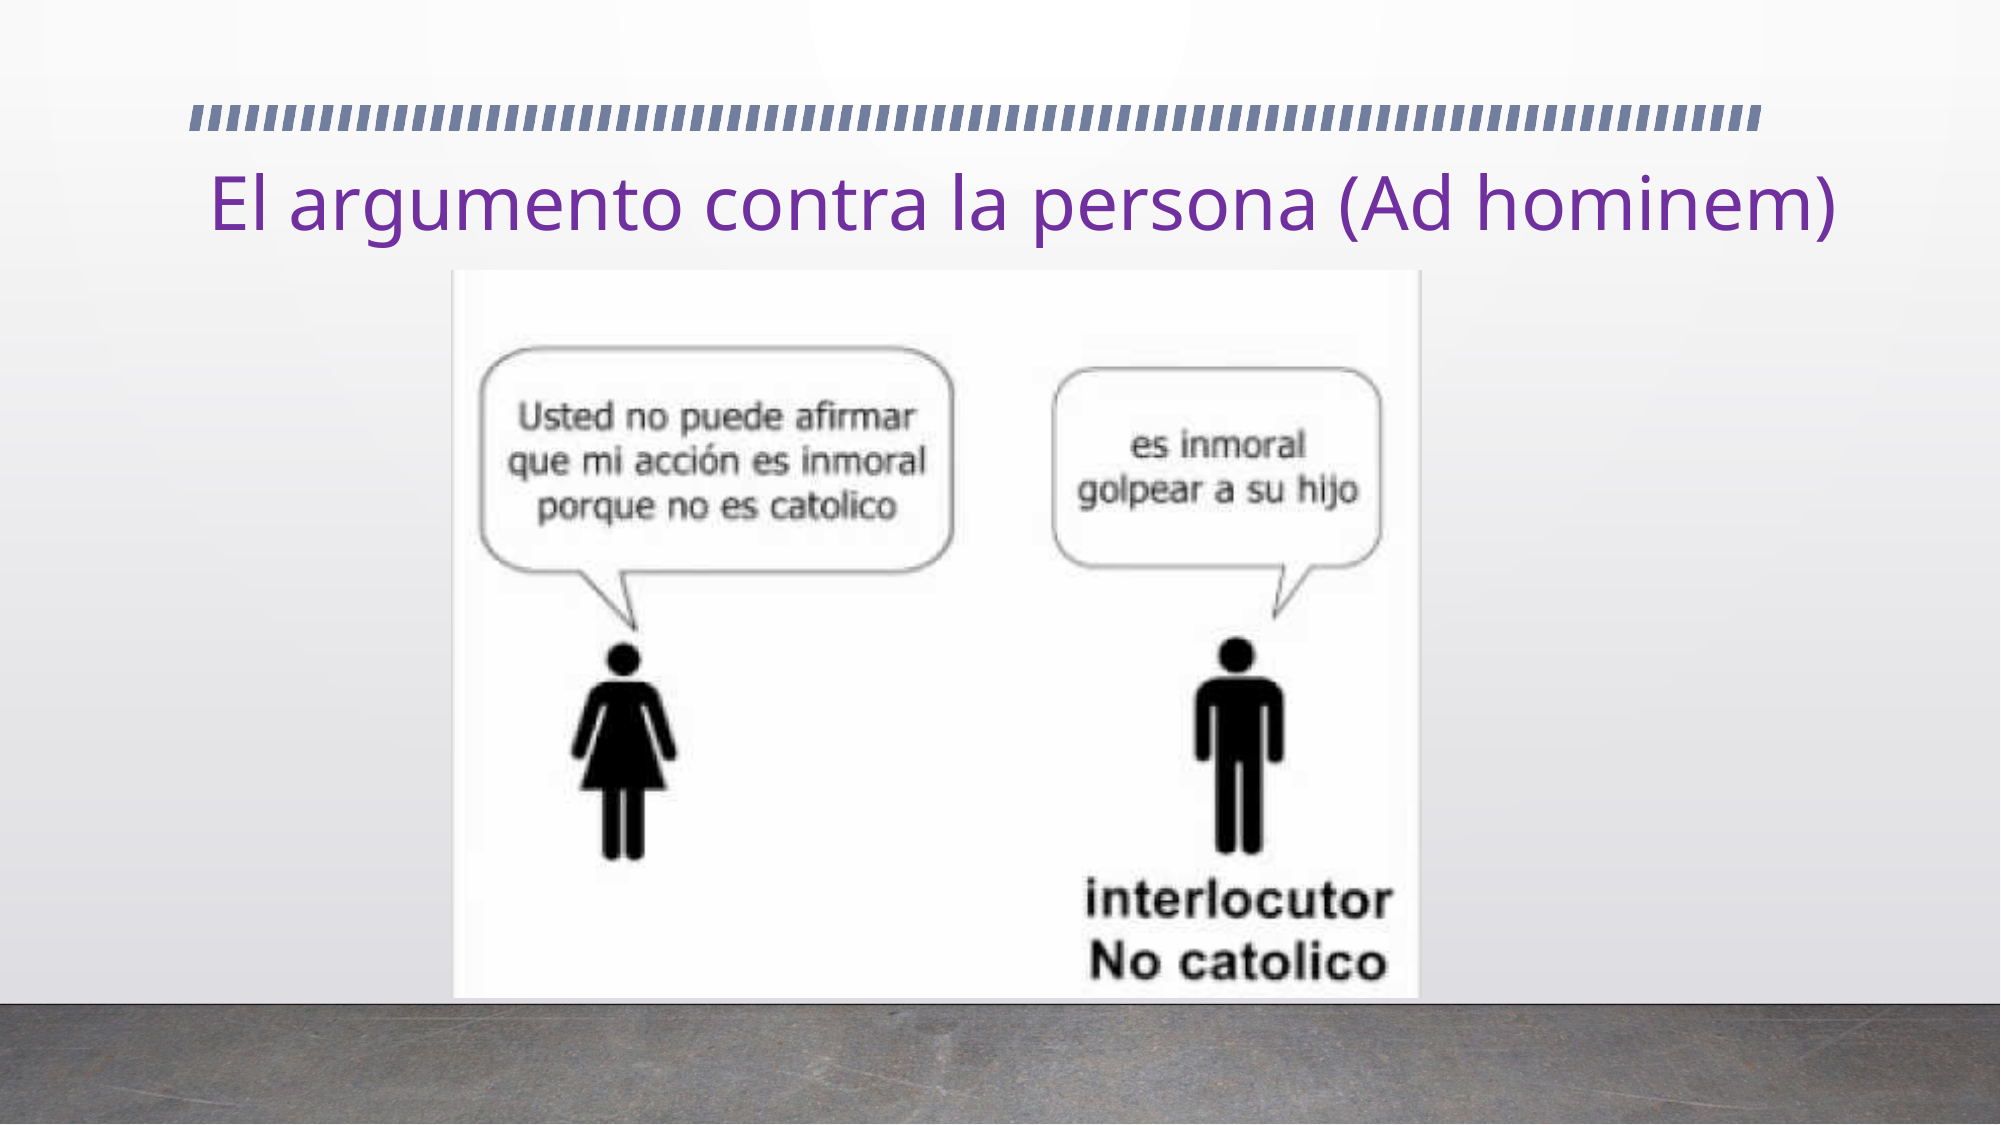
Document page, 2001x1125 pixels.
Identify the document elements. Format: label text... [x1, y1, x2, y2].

picture [0, 1004, 2000, 1124]
text_box El argumento contra la persona (Ad hominem) [193, 147, 1854, 253]
picture [451, 270, 1423, 999]
